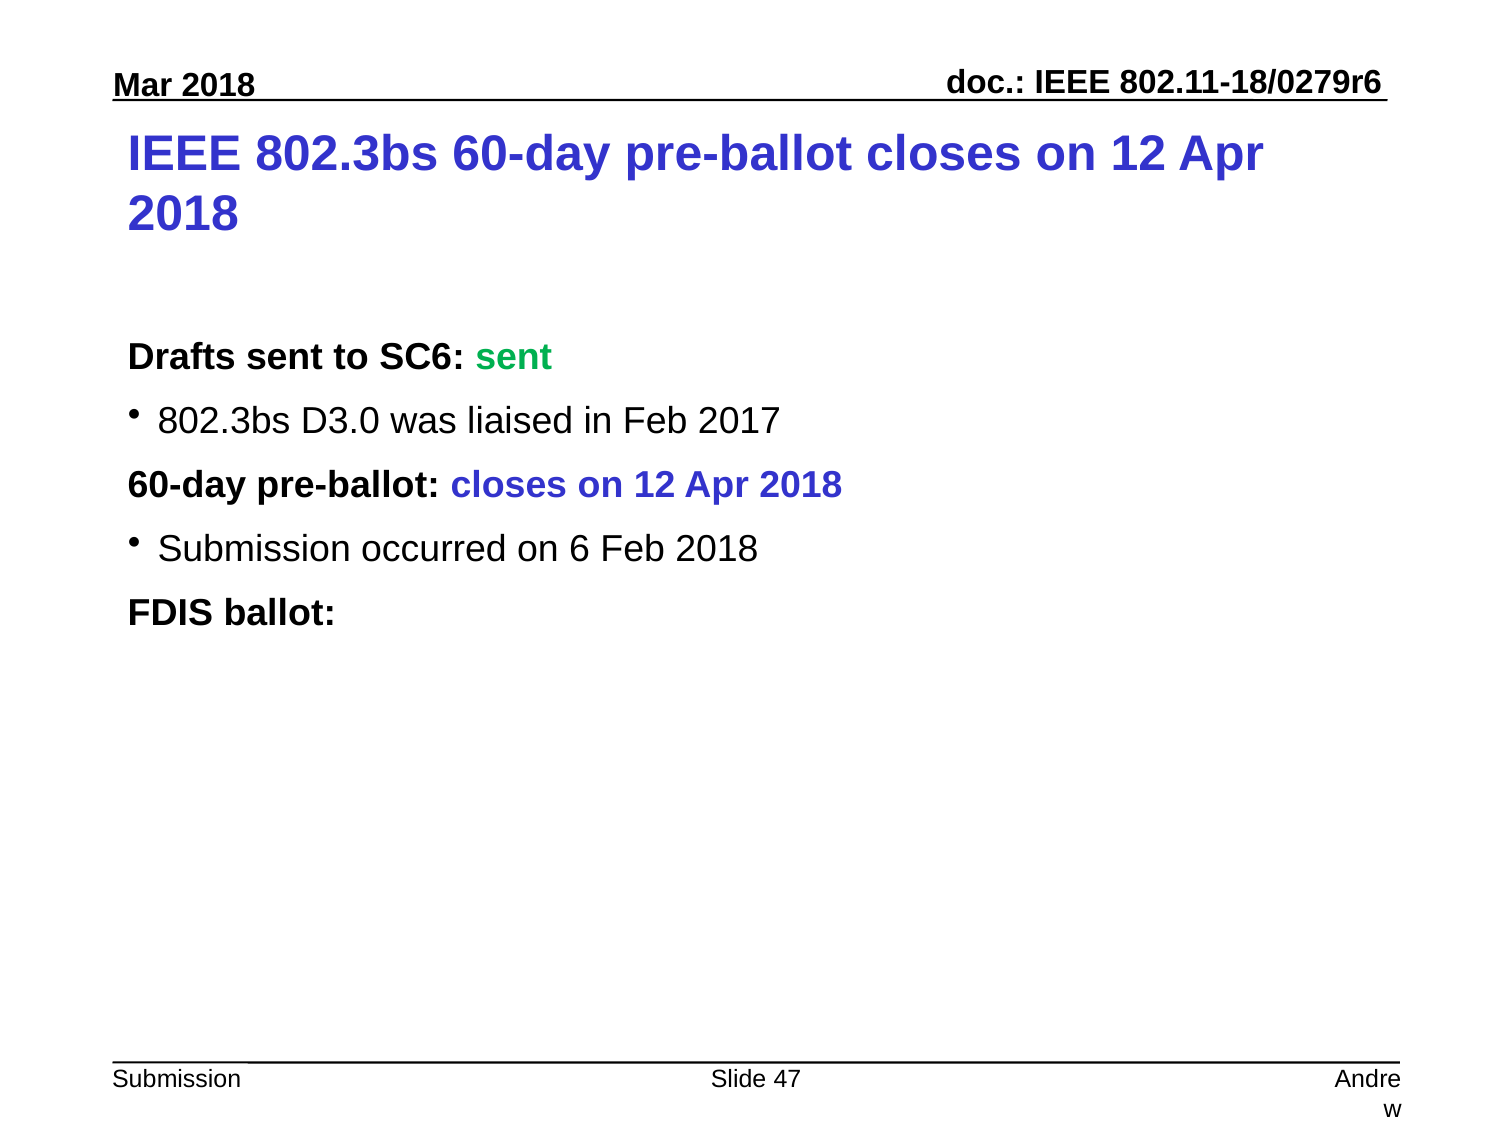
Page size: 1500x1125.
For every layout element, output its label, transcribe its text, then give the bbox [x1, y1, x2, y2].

footer Andrew Myles, Cisco [1320, 1061, 1402, 1093]
slide_number Slide 47 [709, 1061, 803, 1093]
list Drafts sent to SC6: sent 802.3bs D3.0 was liaised in Feb 2017 60-day pre-ballot: closes on 12 Apr 2018 Submission occurred on 6 Feb 2018 FDIS ballot: [112, 324, 1388, 1000]
title IEEE 802.3bs 60-day pre-ballot closes on 12 Apr 2018 [112, 112, 1388, 288]
